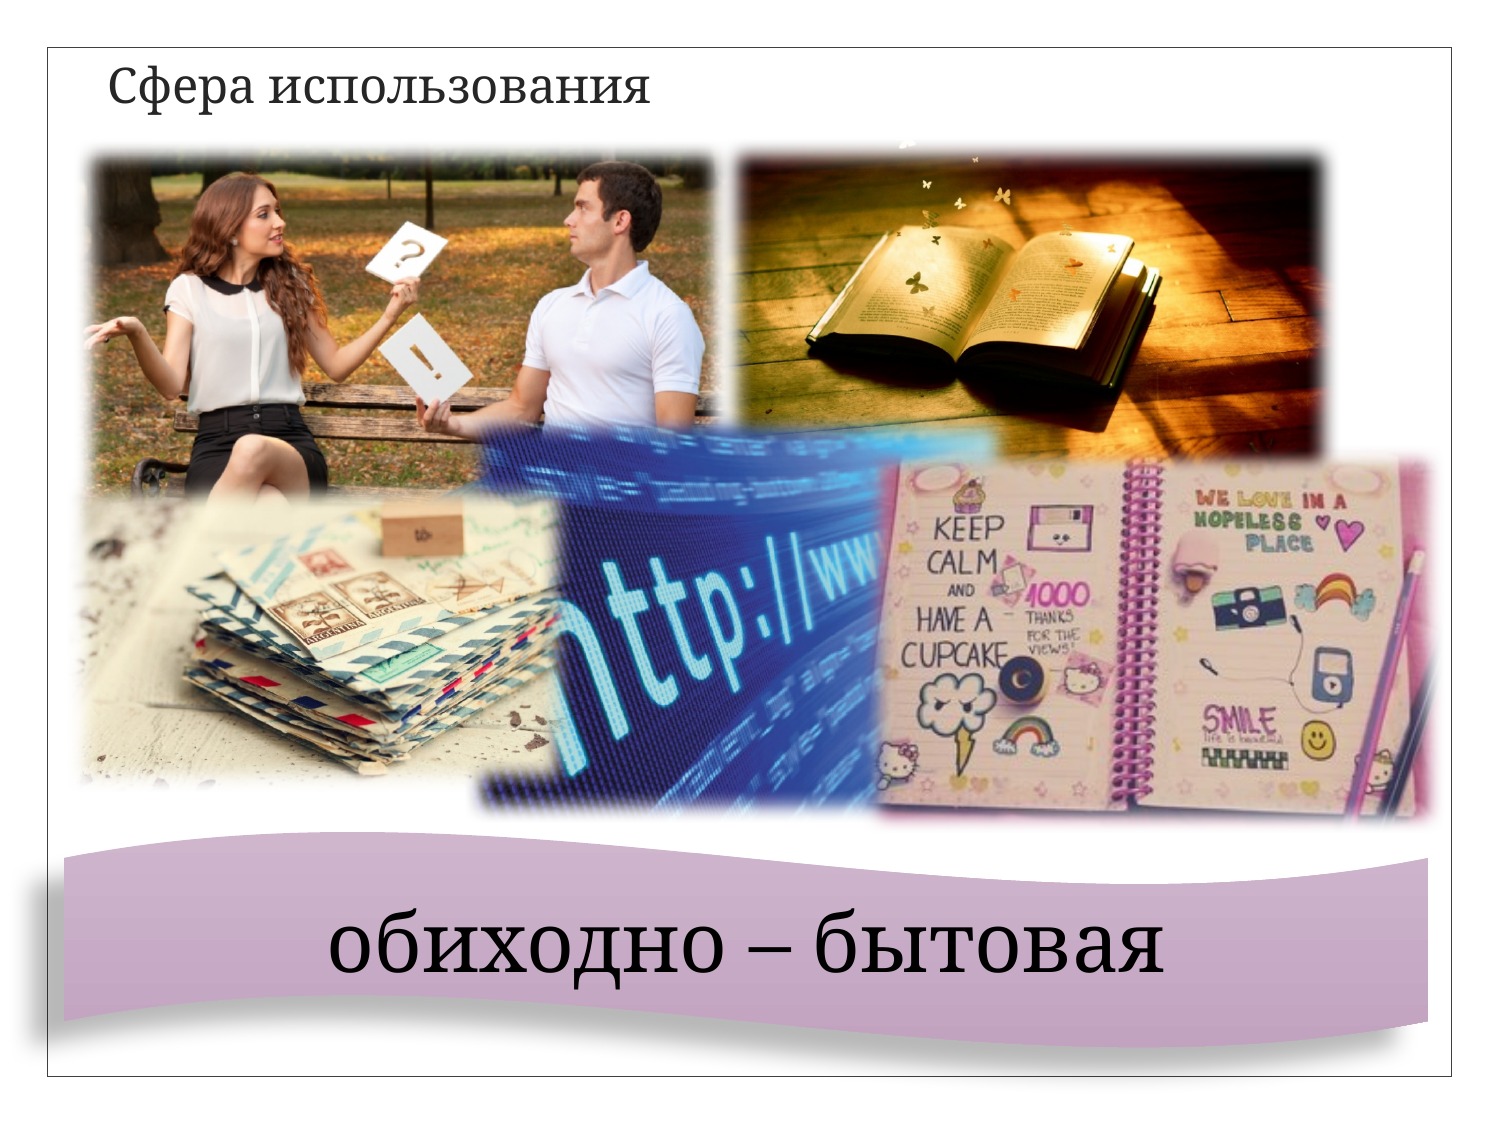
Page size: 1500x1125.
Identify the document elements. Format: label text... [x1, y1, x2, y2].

title Сфера использования [92, 0, 1352, 122]
picture [66, 137, 1446, 834]
text_box обиходно – бытовая [63, 831, 1429, 1048]
